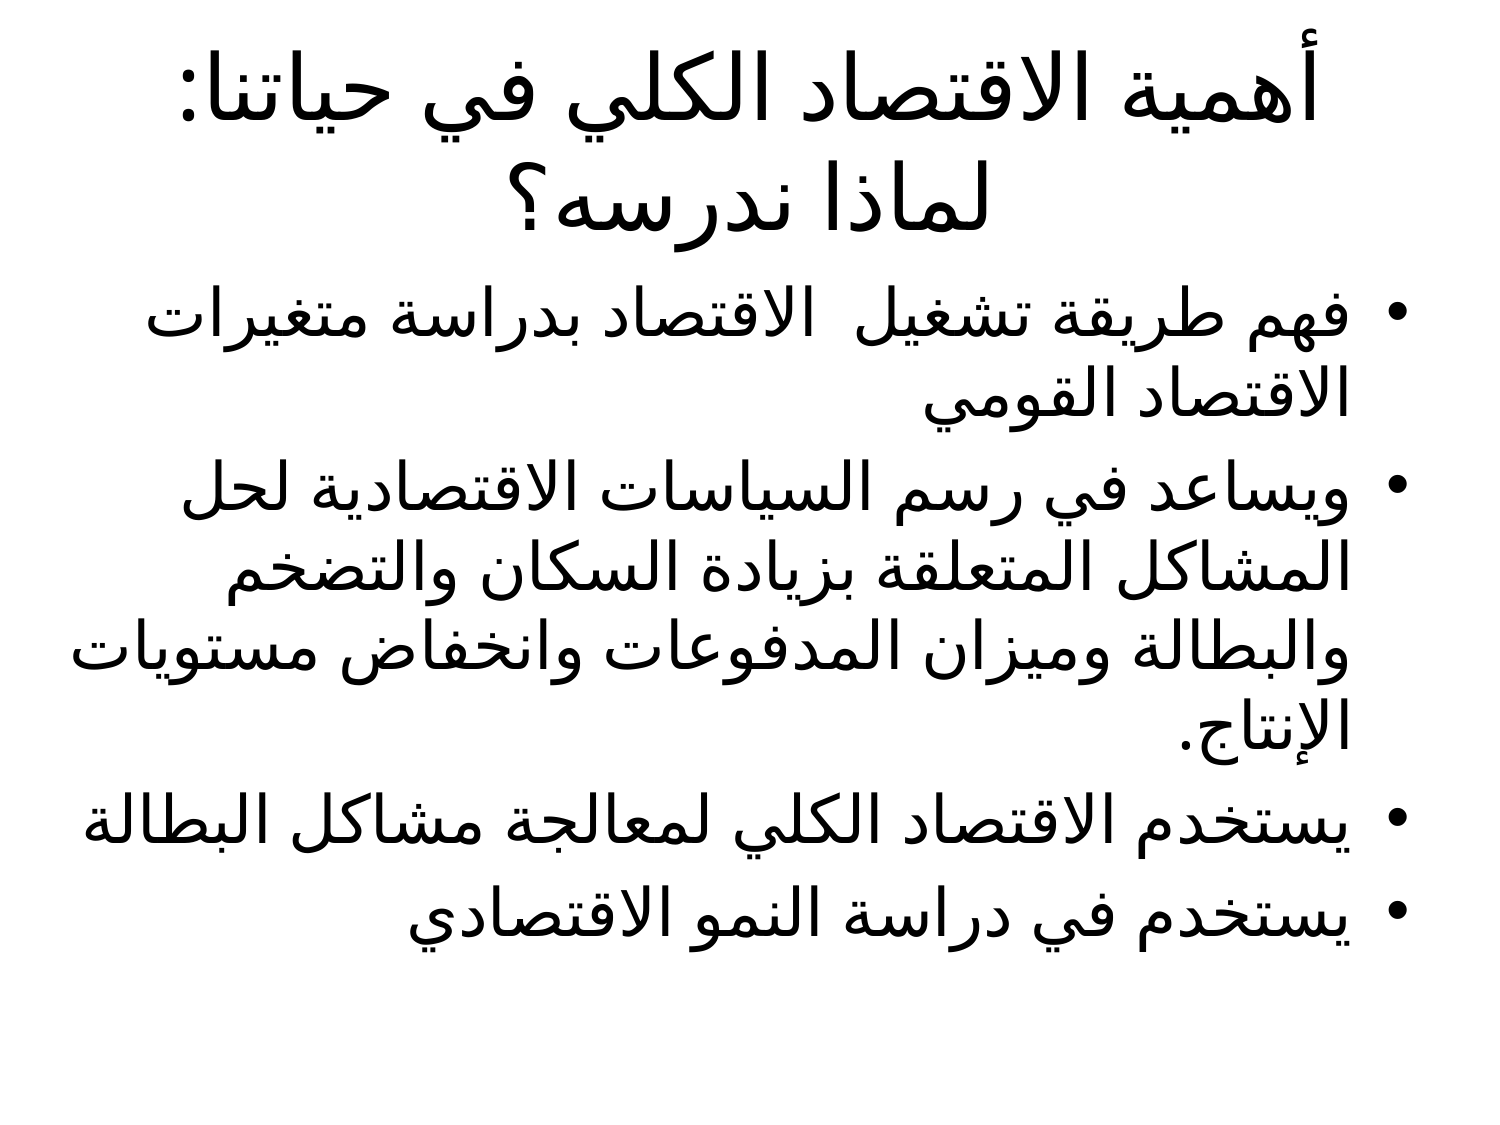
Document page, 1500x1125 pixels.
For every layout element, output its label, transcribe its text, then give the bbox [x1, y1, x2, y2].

list فهم طريقة تشغيل الاقتصاد بدراسة متغيرات الاقتصاد القومي ويساعد في رسم السياسات الاقتصادية لحل المشاكل المتعلقة بزيادة السكان والتضخم والبطالة وميزان المدفوعات وانخفاض مستويات الإنتاج. يستخدم الاقتصاد الكلي لمعالجة مشاكل البطالة يستخدم في دراسة النمو الاقتصادي [0, 262, 1425, 1005]
title أهمية الاقتصاد الكلي في حياتنا: لماذا ندرسه؟ [75, 45, 1425, 233]
